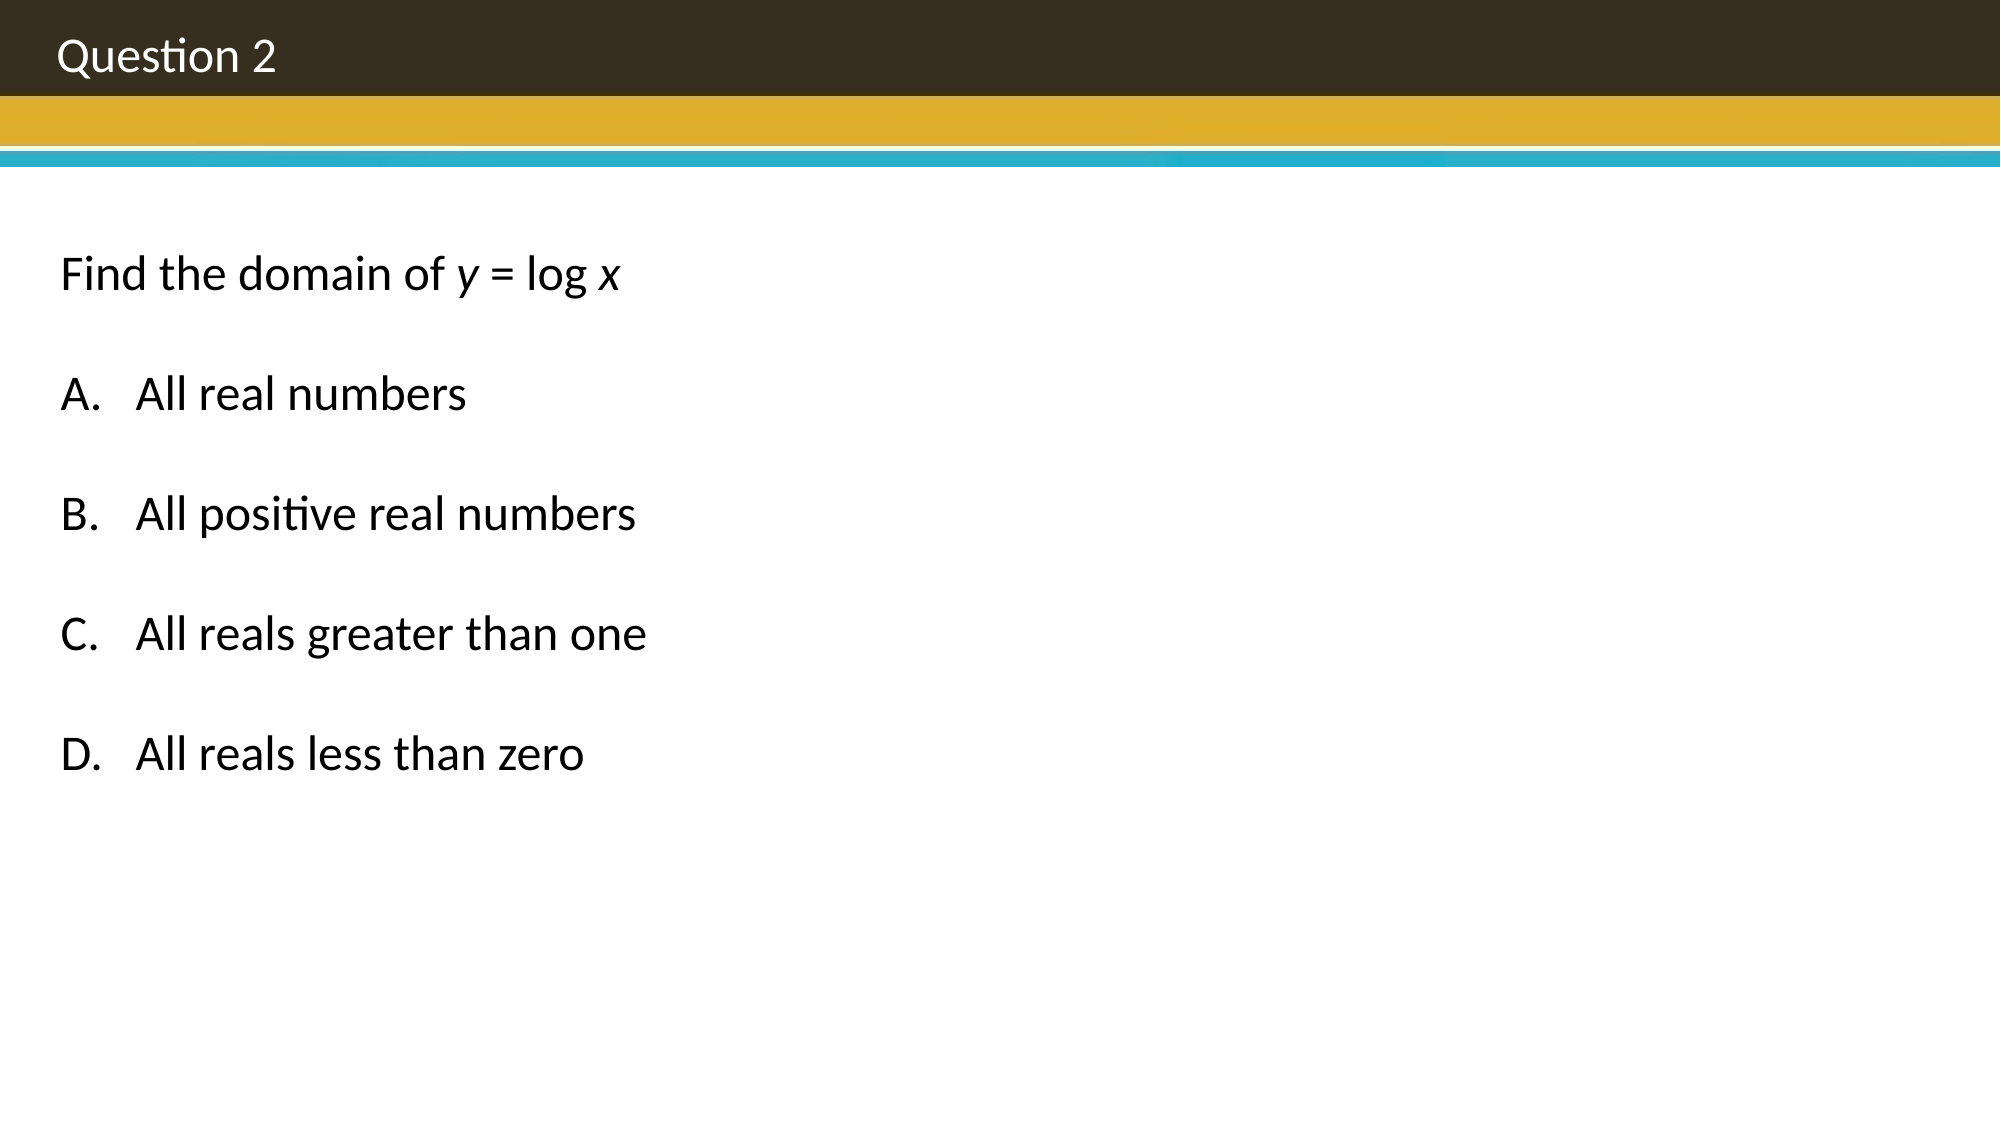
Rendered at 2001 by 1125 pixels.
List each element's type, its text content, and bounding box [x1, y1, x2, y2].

text_box Question 2 [41, 14, 293, 90]
picture [0, 0, 2000, 167]
text_box Find the domain of y = log x All real numbers All positive real numbers All reals greater than one All reals less than zero [45, 233, 1945, 789]
